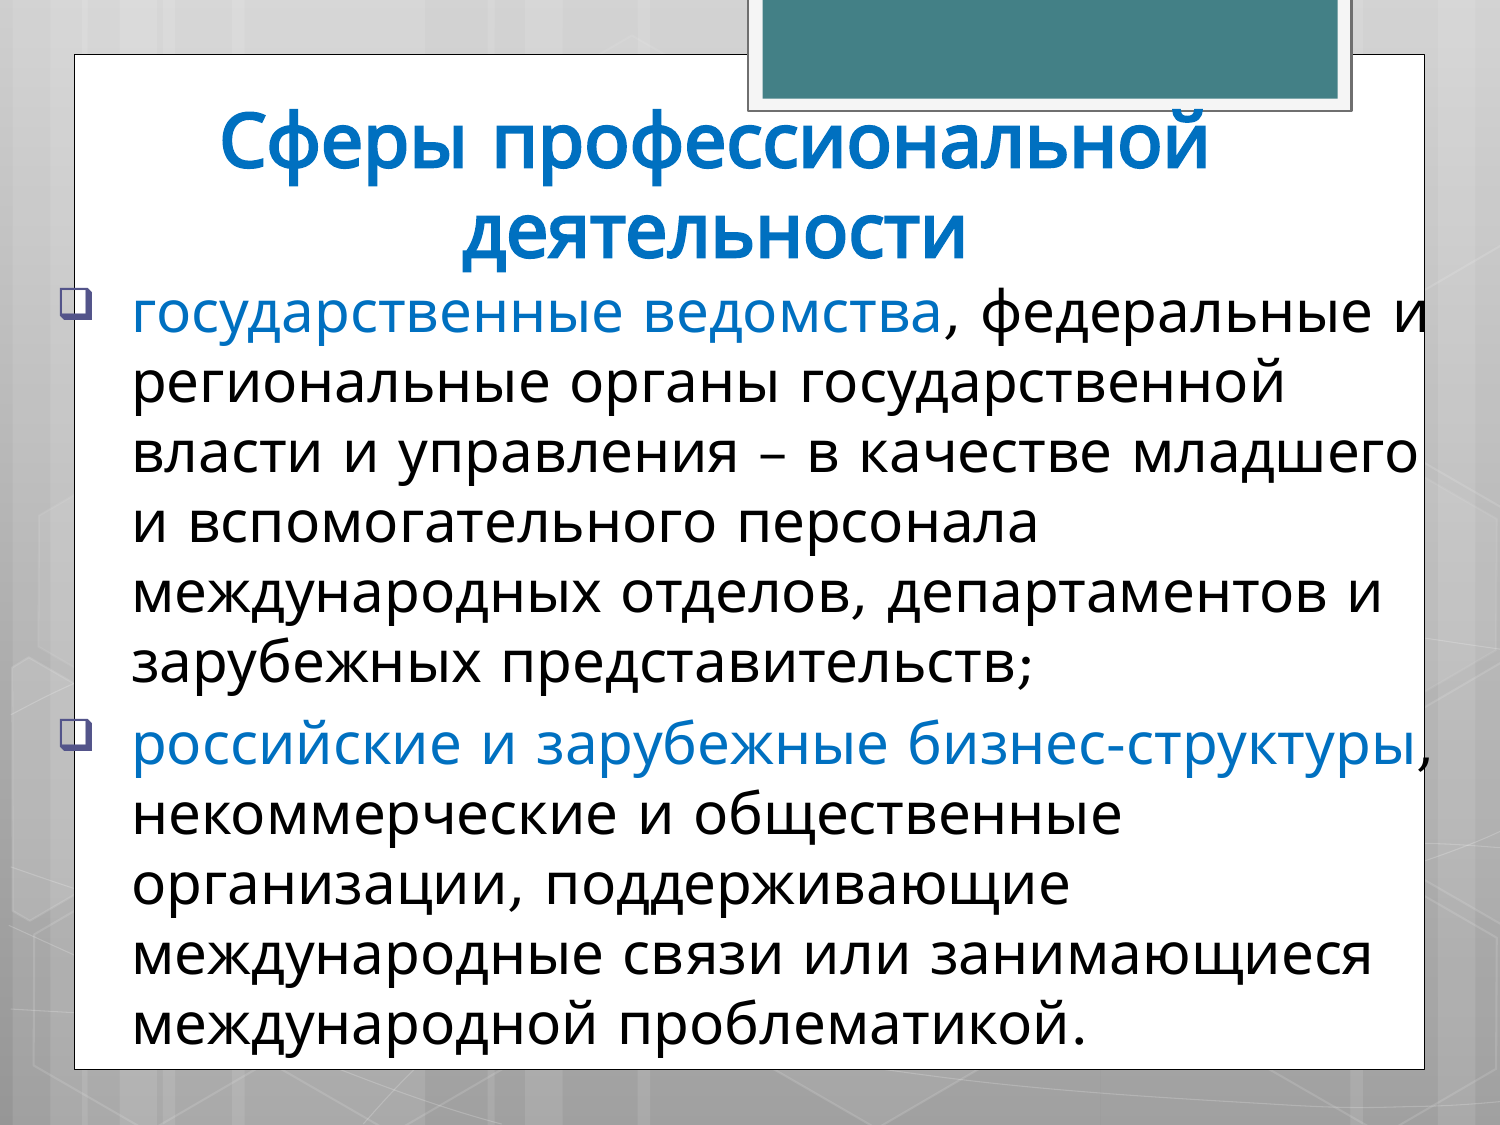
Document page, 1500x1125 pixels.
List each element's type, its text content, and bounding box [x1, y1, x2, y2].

list государственные ведомства, федеральные и региональные органы государственной власти и управления – в качестве младшего и вспомогательного персонала международных отделов, департаментов и зарубежных представительств; российские и зарубежные бизнес-структуры, некоммерческие и общественные организации, поддерживающие международные связи или занимающиеся международной проблематикой. [41, 267, 1459, 1094]
title Сферы профессиональной деятельности [76, 54, 1355, 267]
